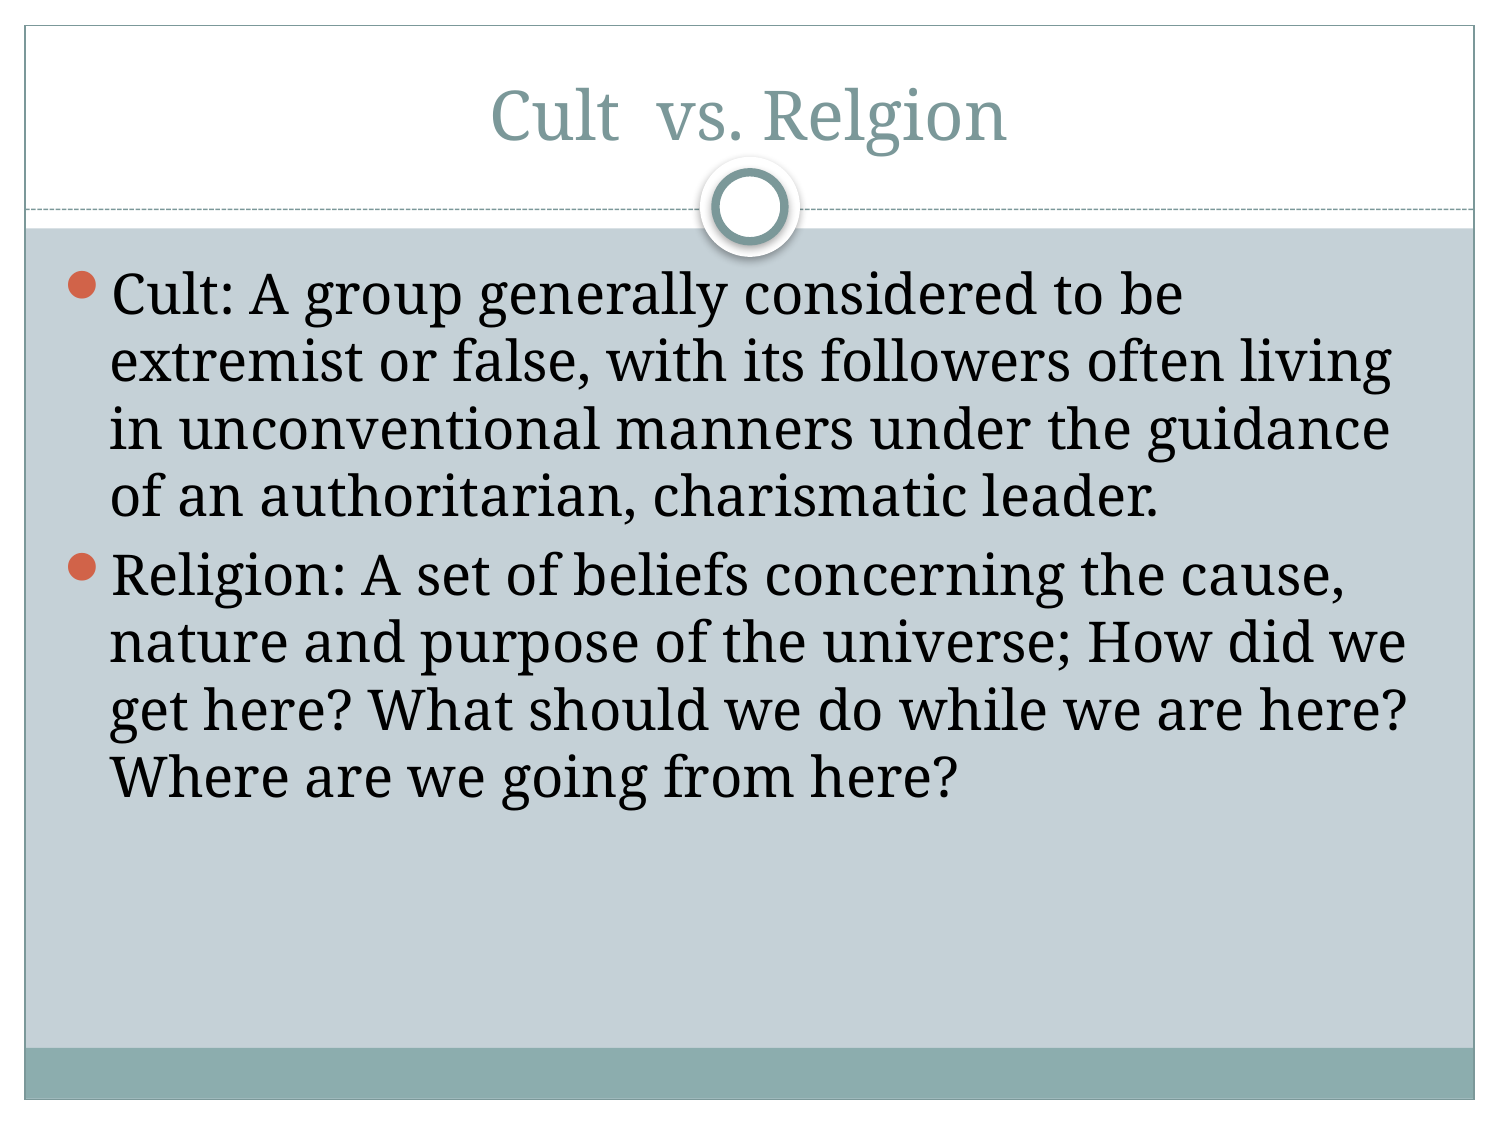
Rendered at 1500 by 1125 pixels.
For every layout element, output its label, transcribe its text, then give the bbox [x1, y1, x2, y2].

list Cult: A group generally considered to be extremist or false, with its followers often living in unconventional manners under the guidance of an authoritarian, charismatic leader. Religion: A set of beliefs concerning the cause, nature and purpose of the universe; How did we get here? What should we do while we are here? Where are we going from here? [49, 250, 1445, 1001]
title Cult vs. Relgion [49, 37, 1450, 162]
